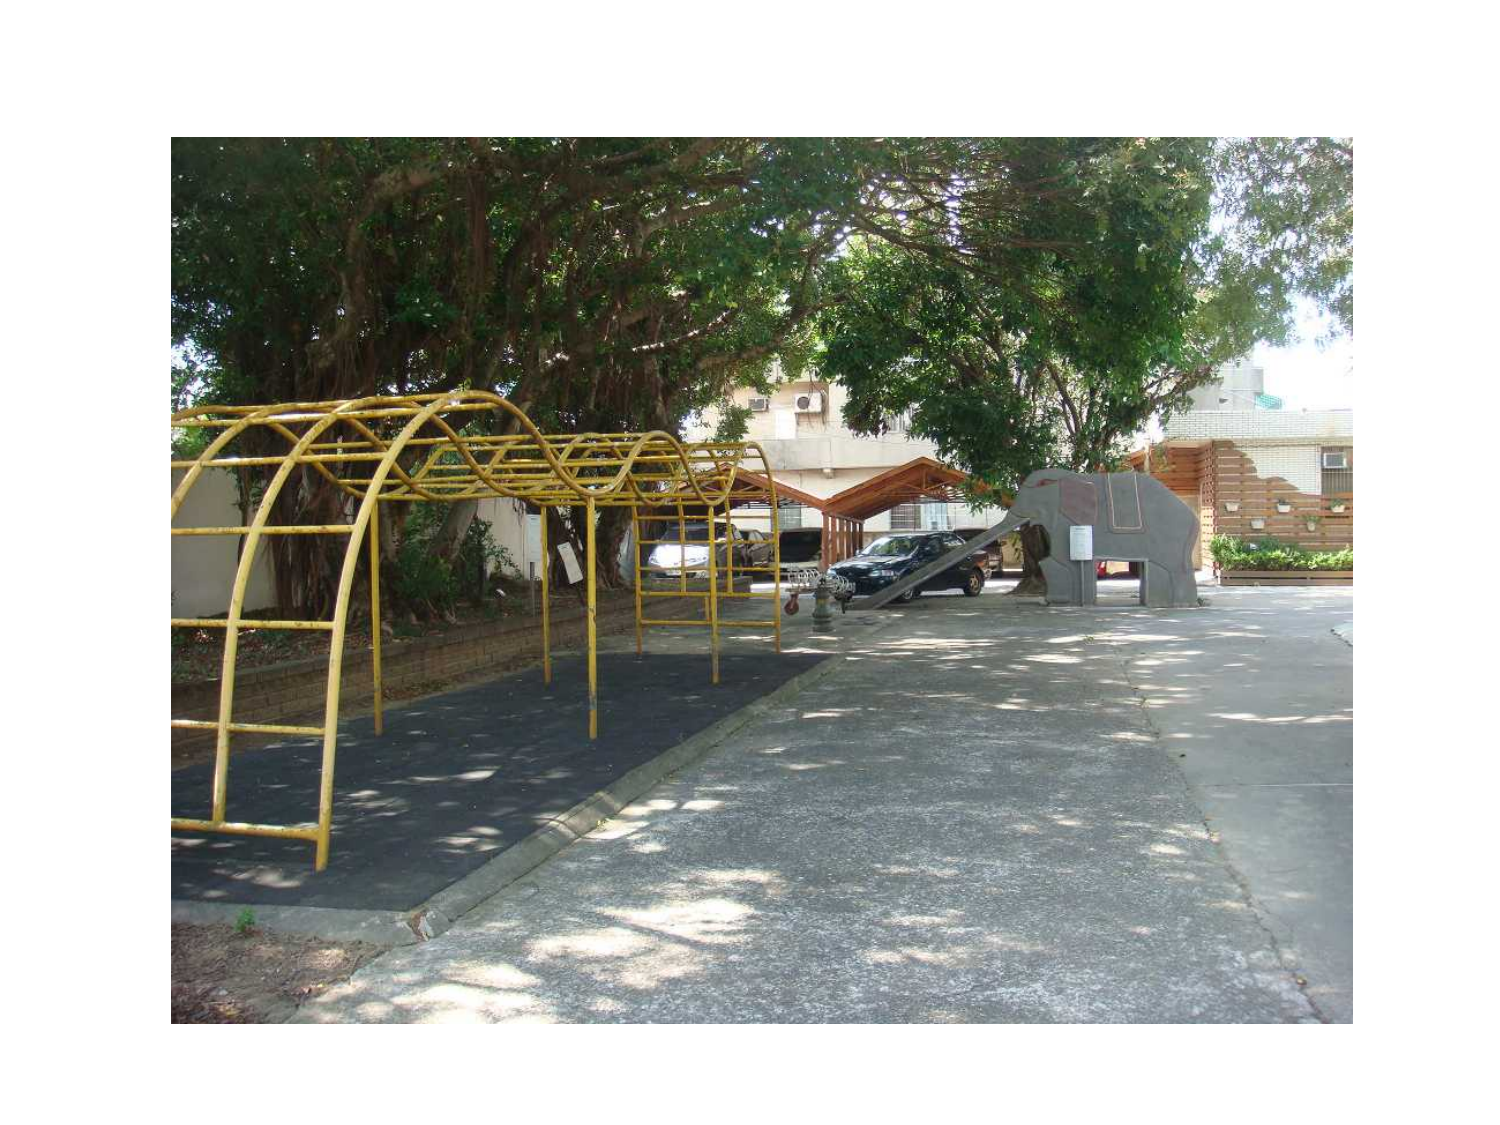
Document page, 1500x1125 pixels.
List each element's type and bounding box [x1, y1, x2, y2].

list [170, 136, 1353, 1024]
